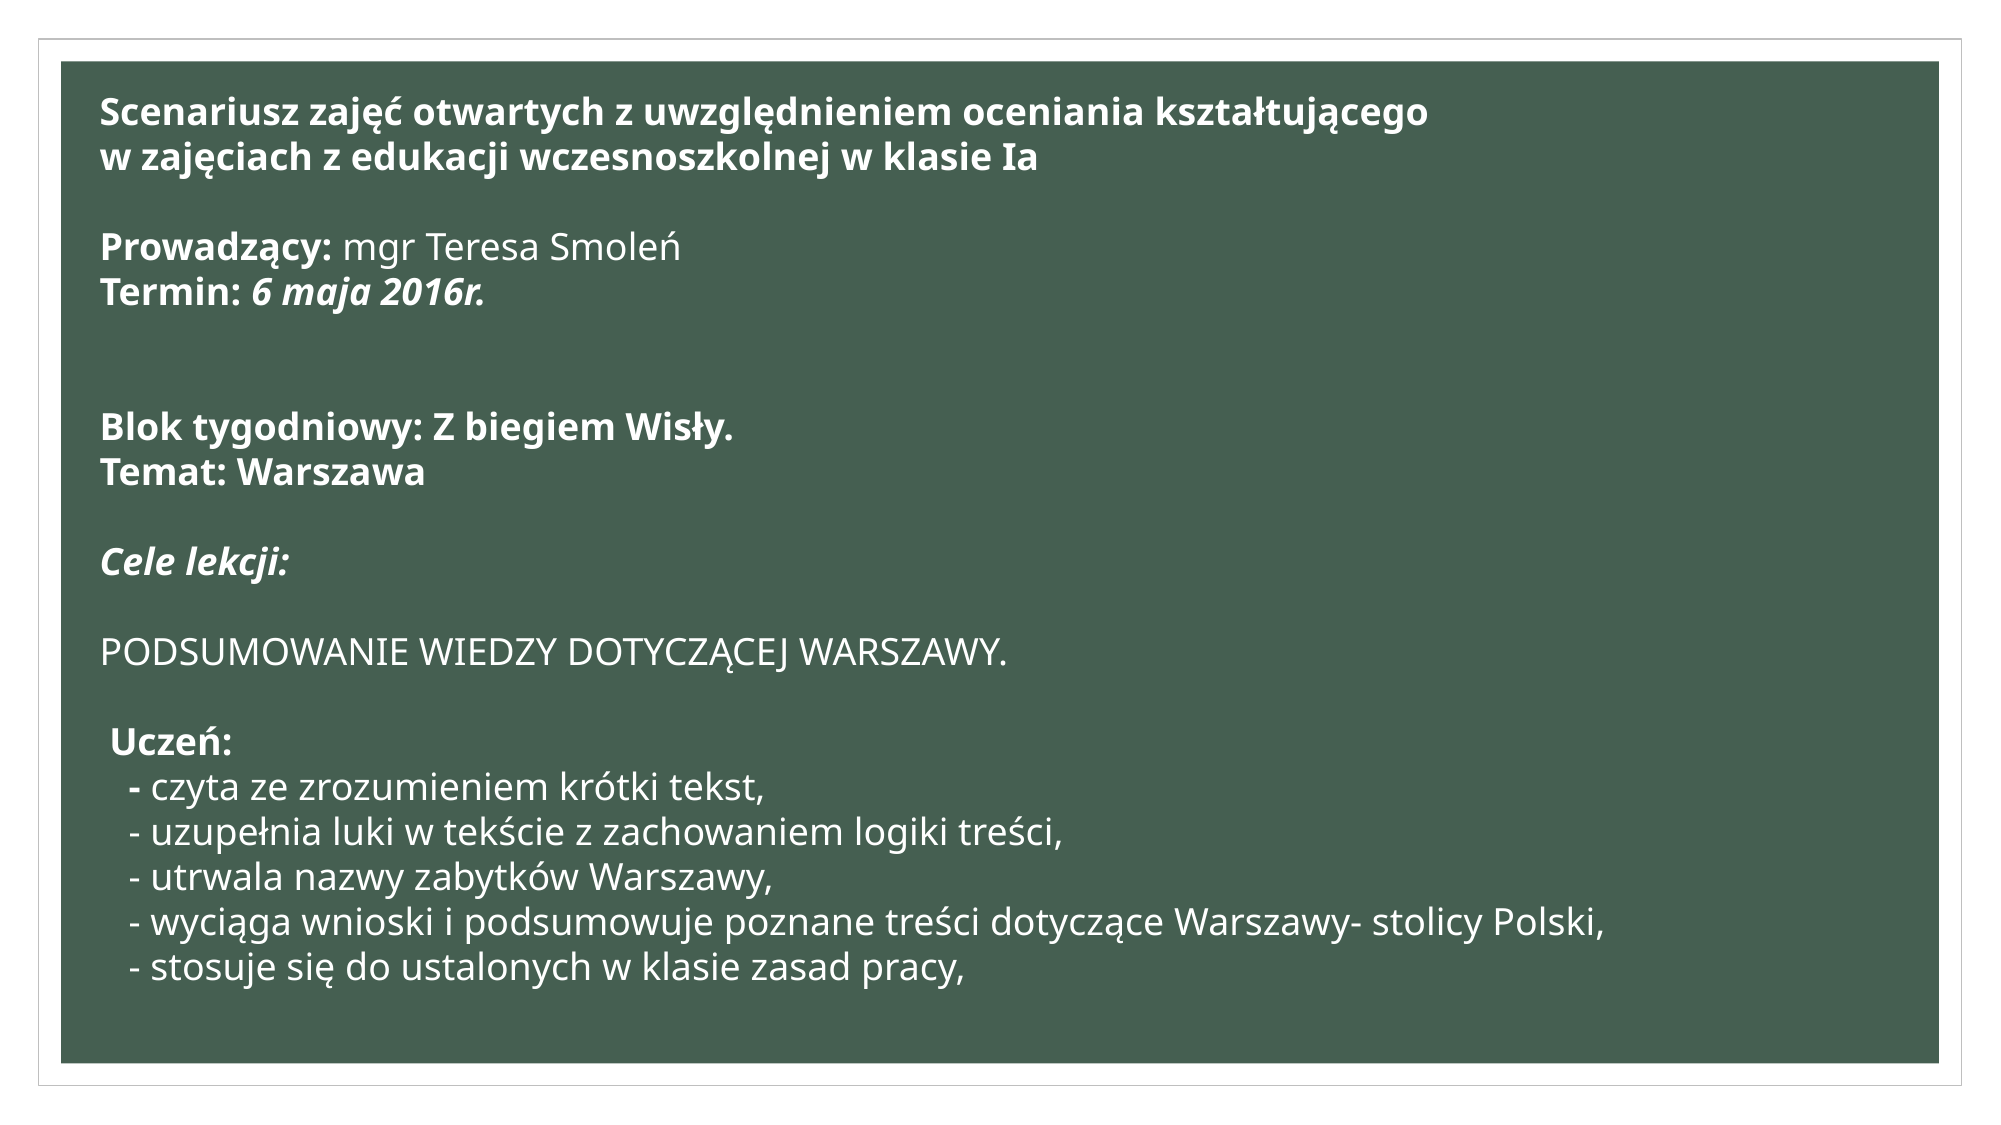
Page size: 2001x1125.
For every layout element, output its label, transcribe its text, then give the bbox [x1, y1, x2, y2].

text_box Scenariusz zajęć otwartych z uwzględnieniem oceniania kształtującego w zajęciach z edukacji wczesnoszkolnej w klasie Ia Prowadzący: mgr Teresa Smoleń Termin: 6 maja 2016r. Blok tygodniowy: Z biegiem Wisły. Temat: Warszawa Cele lekcji: PODSUMOWANIE WIEDZY DOTYCZĄCEJ WARSZAWY. Uczeń: - czyta ze zrozumieniem krótki tekst, - uzupełnia luki w tekście z zachowaniem logiki treści, - utrwala nazwy zabytków Warszawy, - wyciąga wnioski i podsumowuje poznane treści dotyczące Warszawy- stolicy Polski, - stosuje się do ustalonych w klasie zasad pracy, [84, 80, 1877, 1041]
